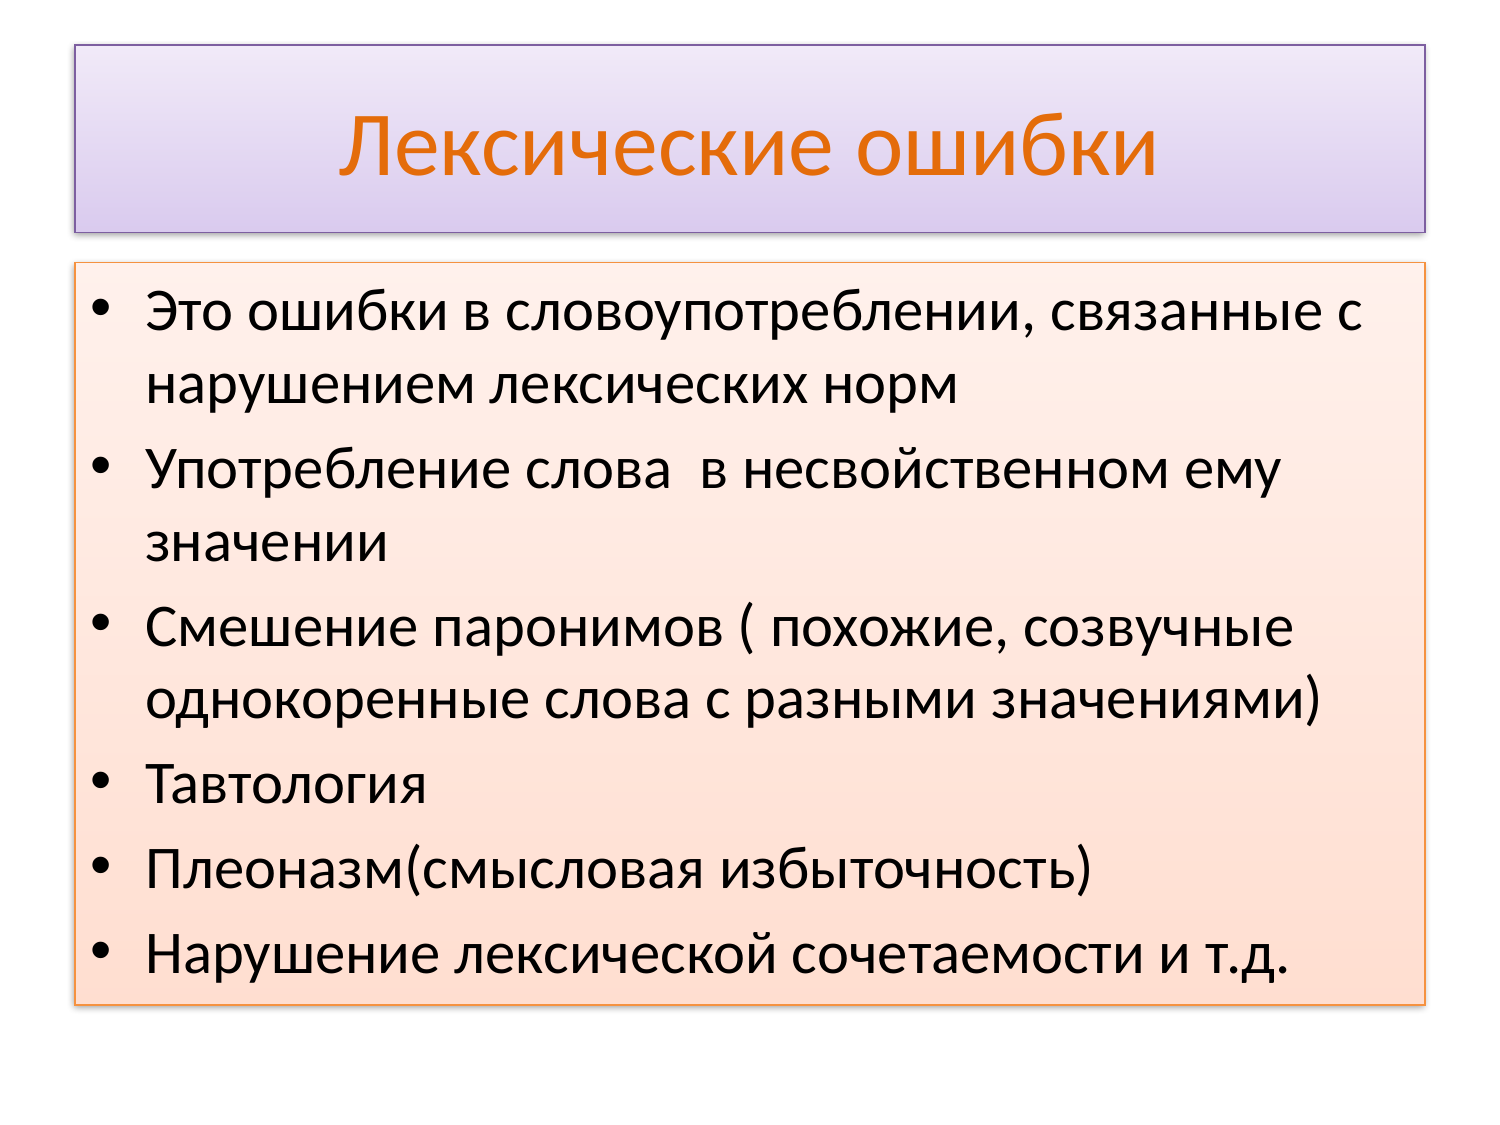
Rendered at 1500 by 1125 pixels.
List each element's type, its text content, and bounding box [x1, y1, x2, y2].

list Это ошибки в словоупотреблении, связанные с нарушением лексических норм Употребление слова в несвойственном ему значении Смешение паронимов ( похожие, созвучные однокоренные слова с разными значениями) Тавтология Плеоназм(смысловая избыточность) Нарушение лексической сочетаемости и т.д. [74, 262, 1426, 1006]
title Лексические ошибки [74, 44, 1426, 233]
